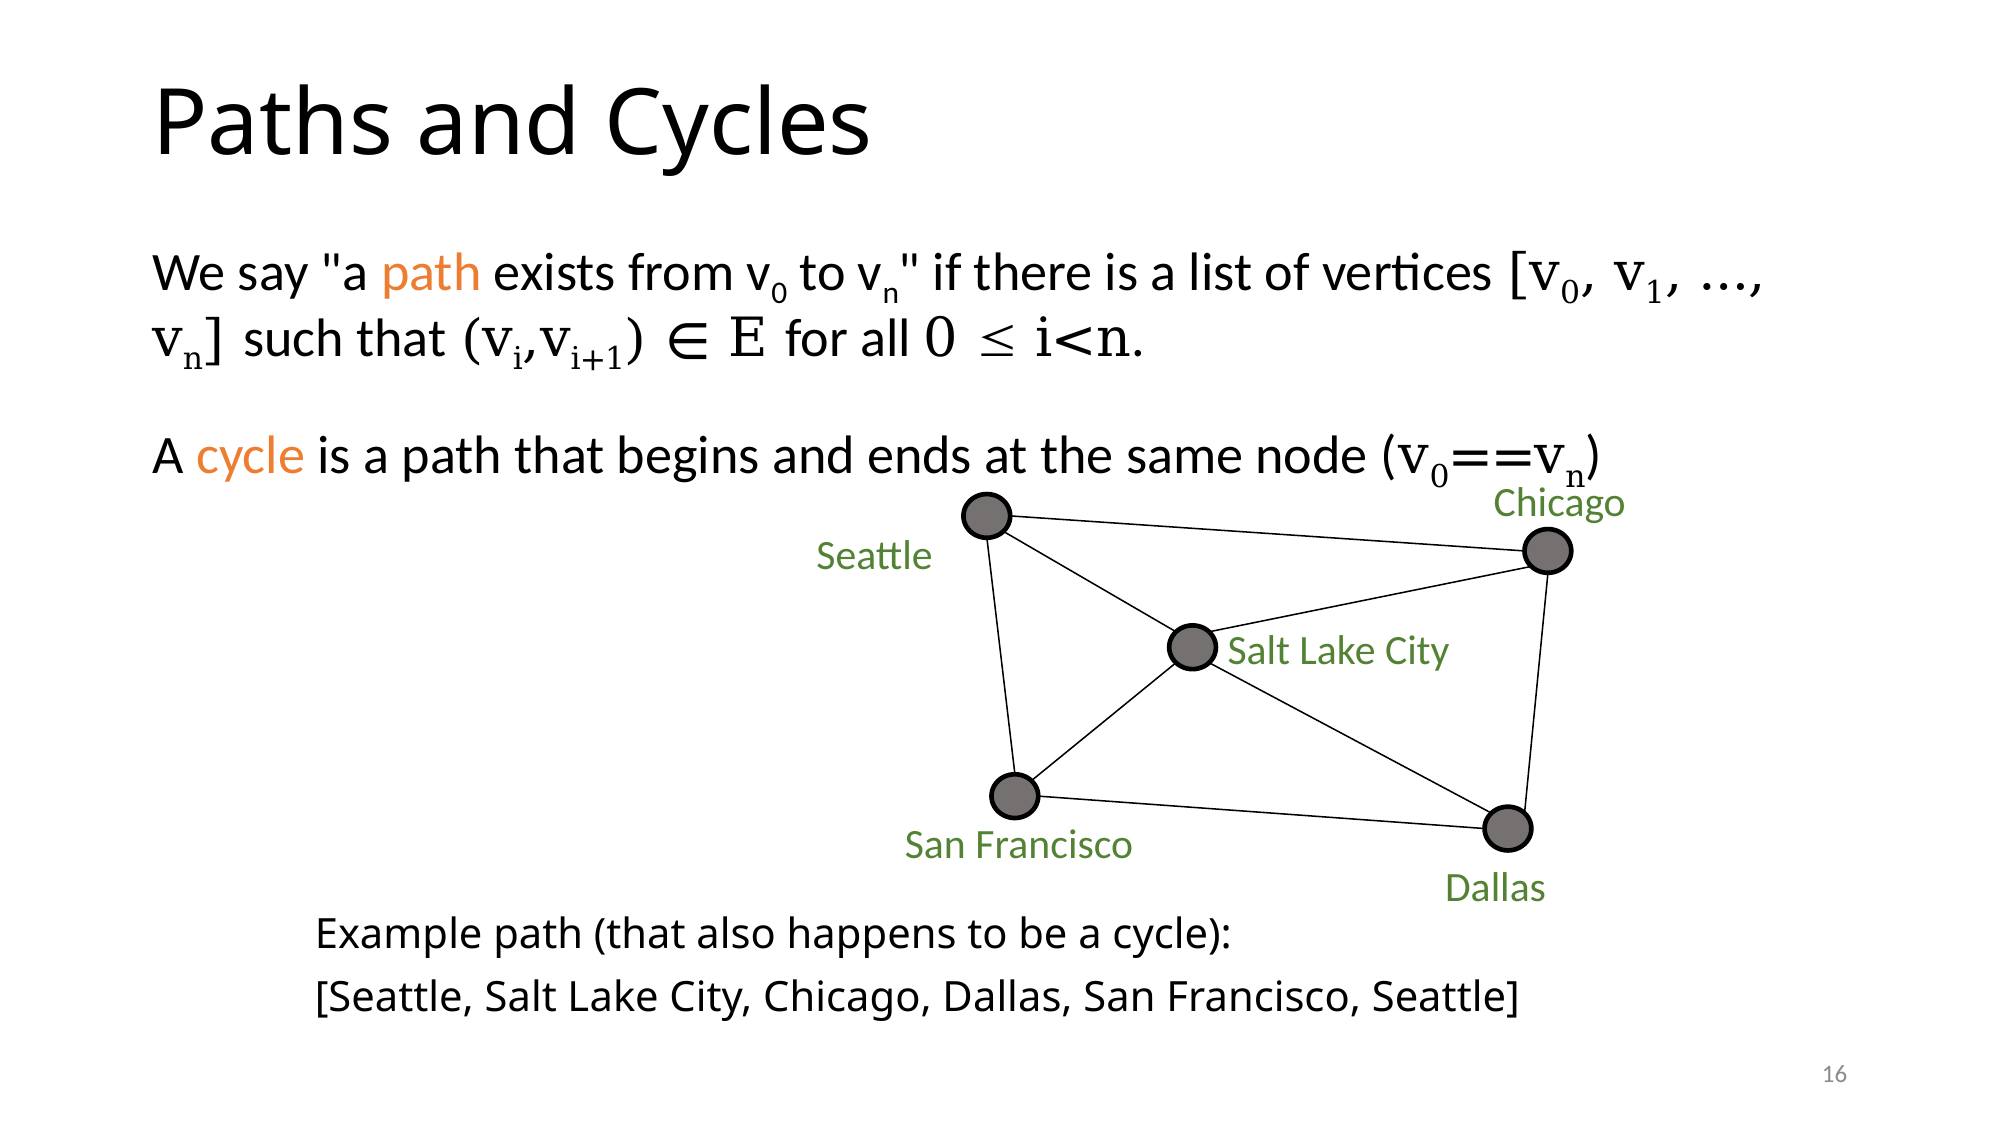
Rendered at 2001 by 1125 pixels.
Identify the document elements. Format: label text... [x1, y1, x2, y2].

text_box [799, 467, 1642, 919]
slide_number 16 [1412, 1042, 1863, 1103]
text_box Example path (that also happens to be a cycle): [Seattle, Salt Lake City, Chicago, Dallas, San Francisco, Seattle] [299, 899, 1713, 1038]
list We say "a path exists from v0 to vn" if there is a list of vertices [v0, v1, …, vn] such that (vi,vi+1) ∊ E for all 0  i<n. A cycle is a path that begins and ends at the same node (v0==vn) [137, 229, 1863, 1014]
title Paths and Cycles [137, 15, 1863, 229]
